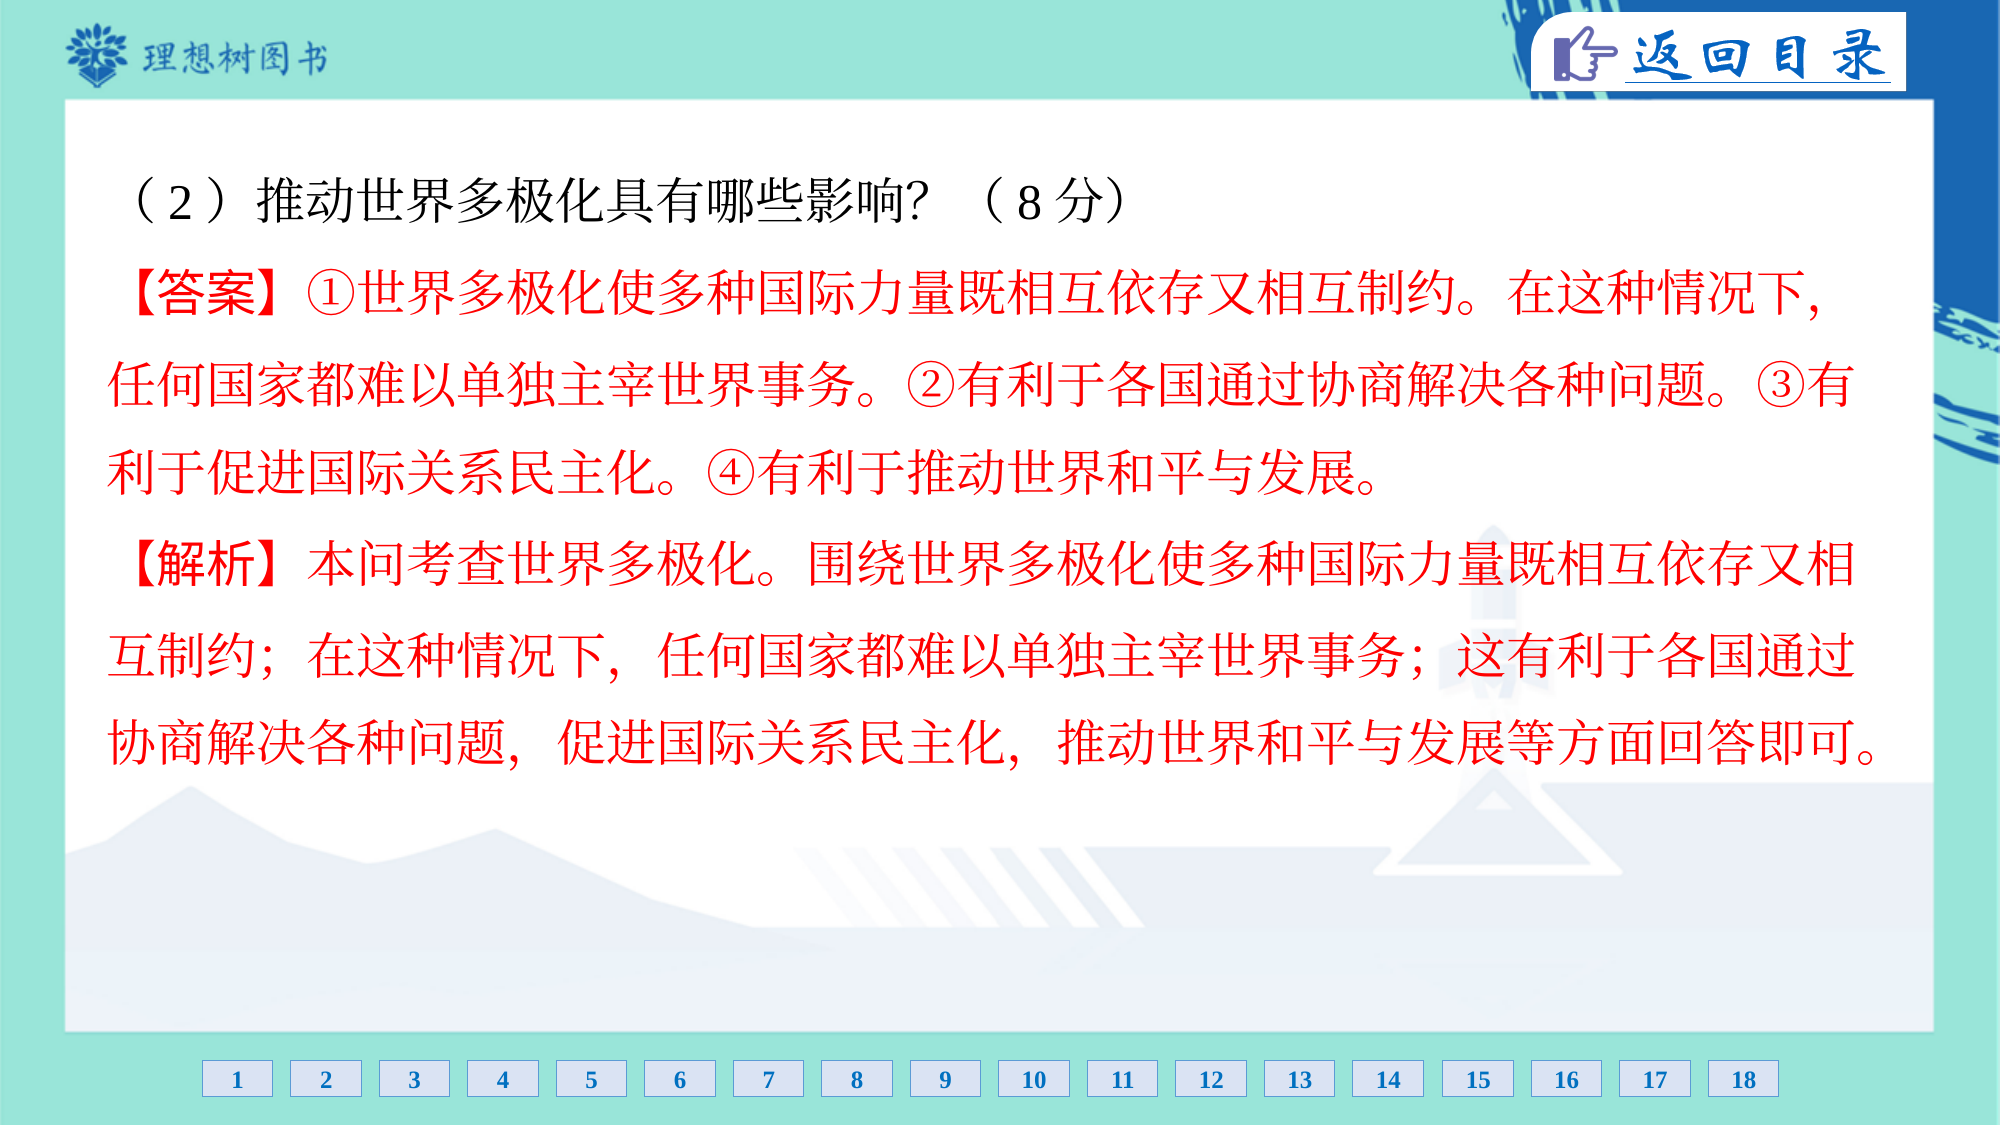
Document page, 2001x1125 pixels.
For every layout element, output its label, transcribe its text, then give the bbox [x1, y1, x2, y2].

text_box （2）推动世界多极化具有哪些影响？（8分） [106, 141, 1895, 220]
text_box 【答案】①世界多极化使多种国际力量既相互依存又相互制约。在这种情况下， 任何国家都难以单独主宰世界事务。②有利于各国通过协商解决各种问题。③有 利于促进国际关系民主化。④有利于推动世界和平与发展。 [106, 230, 1895, 492]
text_box 【解析】本问考查世界多极化。围绕世界多极化使多种国际力量既相互依存又相 互制约；在这种情况下，任何国家都难以单独主宰世界事务；这有利于各国通过 协商解决各种问题，促进国际关系民主化，推动世界和平与发展等方面回答即可。 [106, 500, 1895, 763]
picture [0, 0, 2000, 1125]
